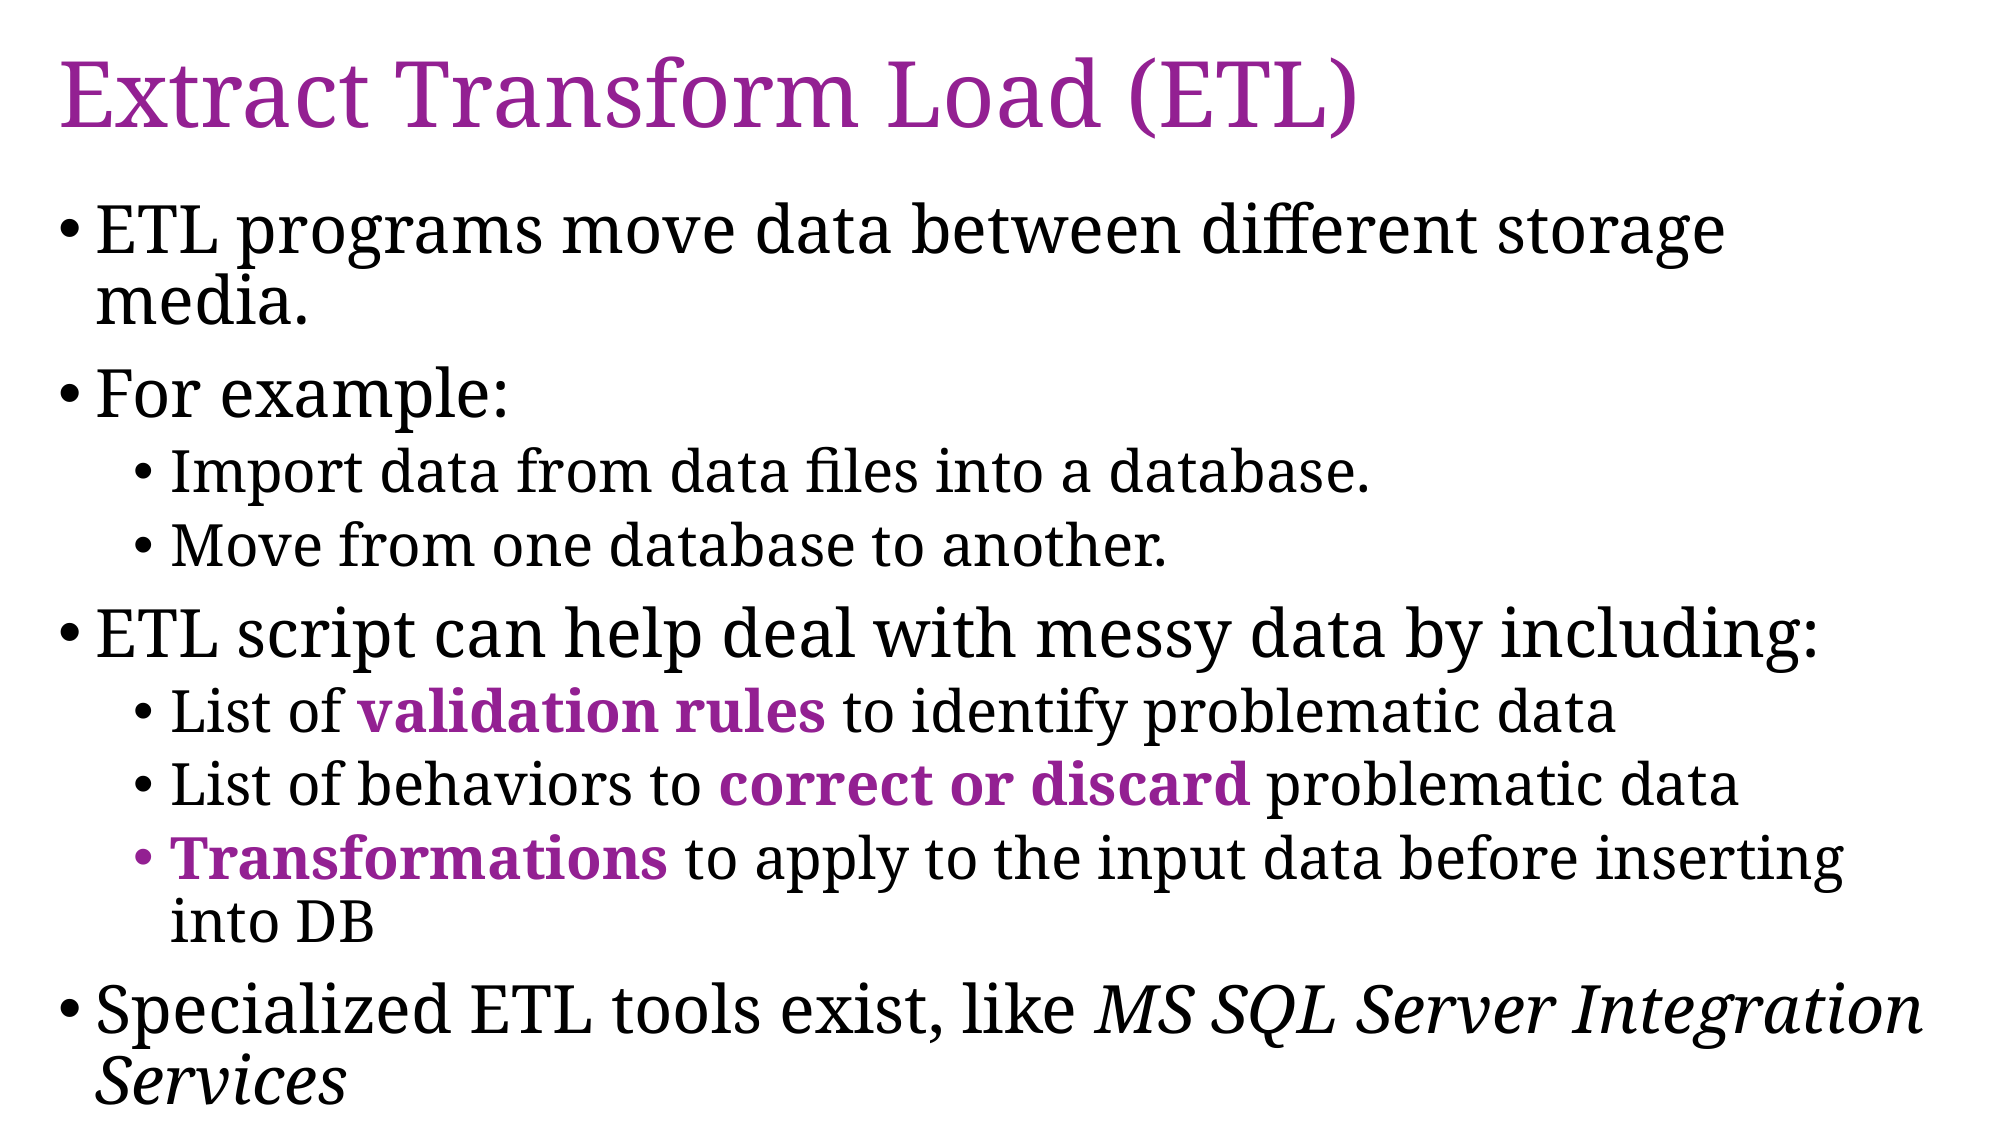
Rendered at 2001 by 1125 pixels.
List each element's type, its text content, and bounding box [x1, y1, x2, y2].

list ETL programs move data between different storage media. For example: Import data from data files into a database. Move from one database to another. ETL script can help deal with messy data by including: List of validation rules to identify problematic data List of behaviors to correct or discard problematic data Transformations to apply to the input data before inserting into DB Specialized ETL tools exist, like MS SQL Server Integration Services ETL also be done with general-purpose data processing tools: Plain Python, Pandas, PySpark [43, 188, 1953, 1106]
title Extract Transform Load (ETL) [43, 25, 1953, 171]
